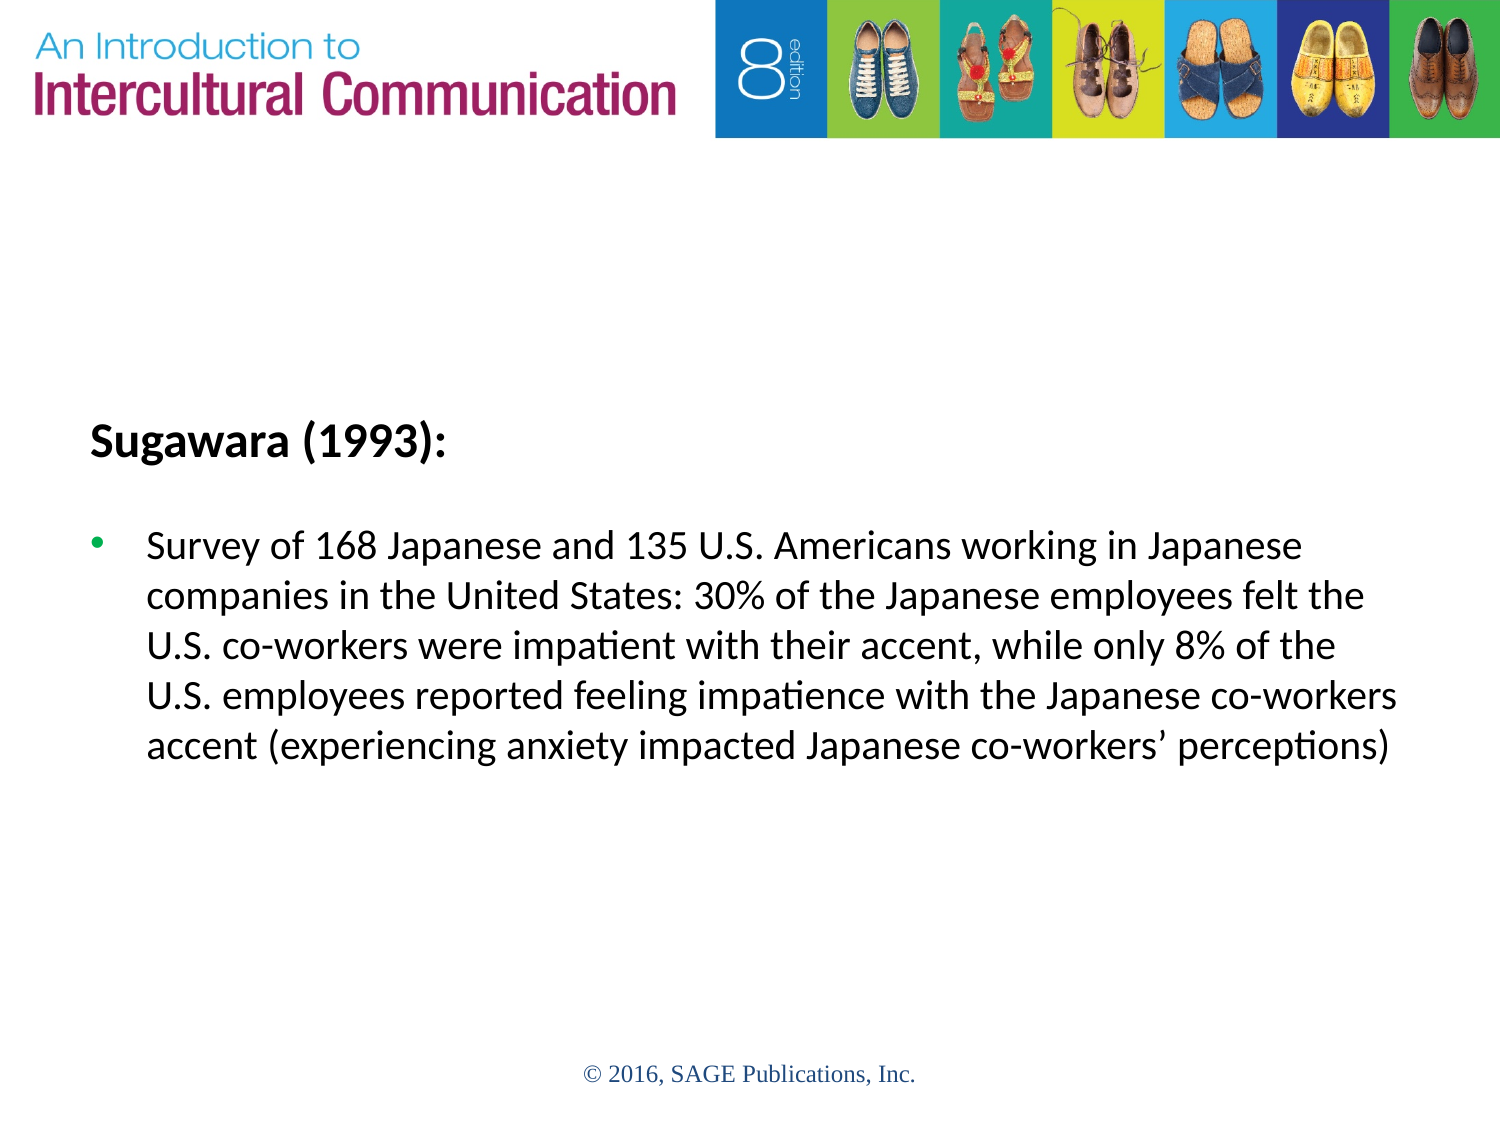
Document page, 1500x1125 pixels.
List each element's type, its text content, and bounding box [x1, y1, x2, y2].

picture [0, 0, 1500, 1125]
footer © 2016, SAGE Publications, Inc. [512, 1042, 988, 1103]
list Sugawara (1993): Survey of 168 Japanese and 135 U.S. Americans working in Japanese companies in the United States: 30% of the Japanese employees felt the U.S. co-workers were impatient with their accent, while only 8% of the U.S. employees reported feeling impatience with the Japanese co-workers accent (experiencing anxiety impacted Japanese co-workers’ perceptions) [75, 399, 1425, 1068]
